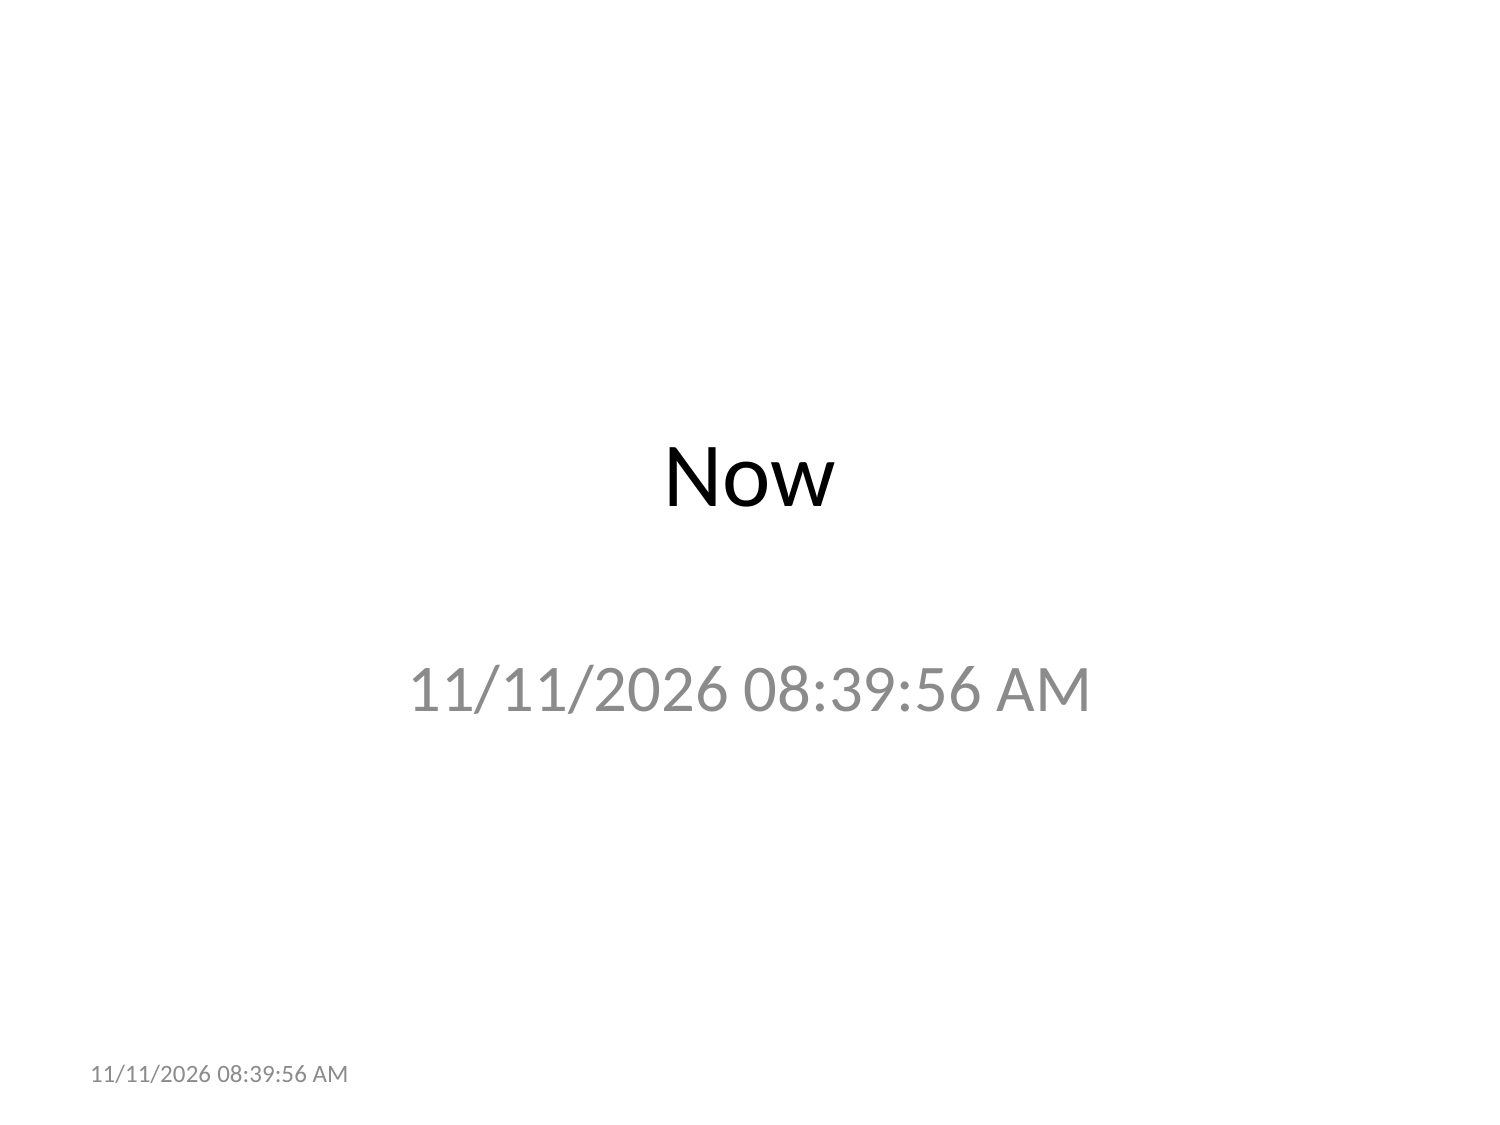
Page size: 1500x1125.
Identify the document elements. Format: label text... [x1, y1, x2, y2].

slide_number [75, 1042, 425, 1103]
subtitle 2011-12-19 10:20:04 AM [225, 637, 1275, 925]
title Now [112, 349, 1388, 591]
